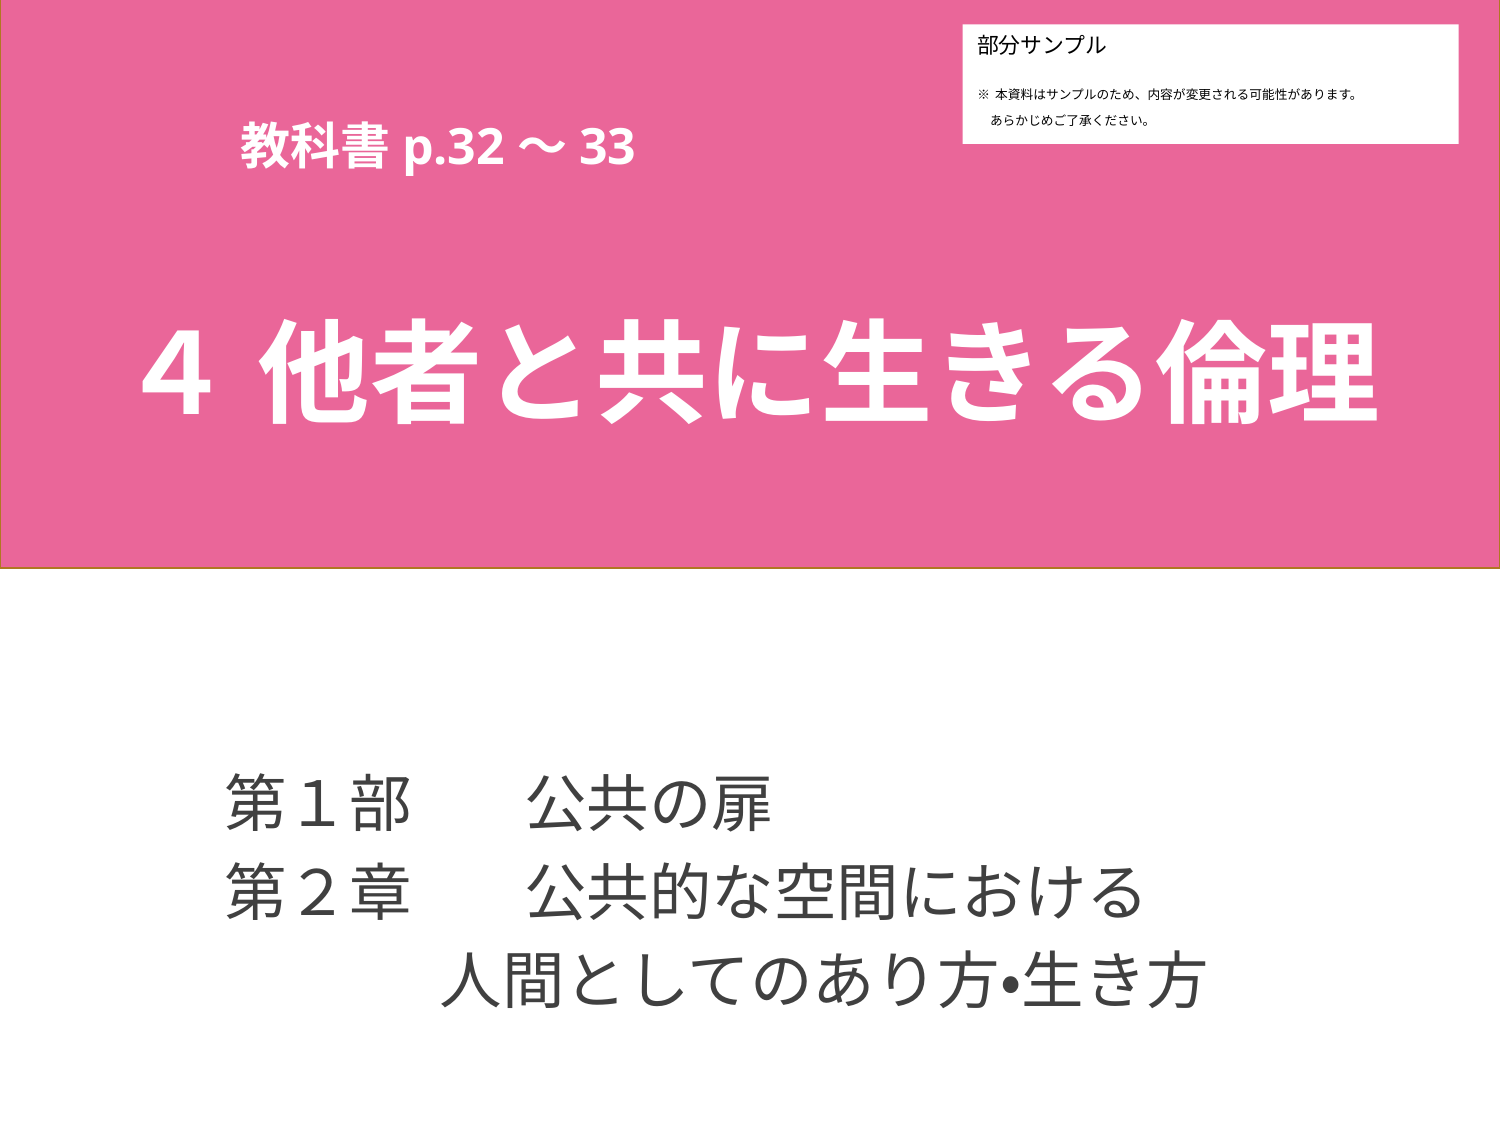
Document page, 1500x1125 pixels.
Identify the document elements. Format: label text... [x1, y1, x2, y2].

text_box 第１部 公共の扉 第２章 公共的な空間における 人間としてのあり方・生き方 [209, 765, 1291, 1038]
text_box ４ 他者と共に生きる倫理 [71, 281, 1429, 454]
text_box 部分サンプル ※本資料はサンプルのため、内容が変更される可能性があります。 あらかじめご了承ください。 [962, 24, 1459, 144]
